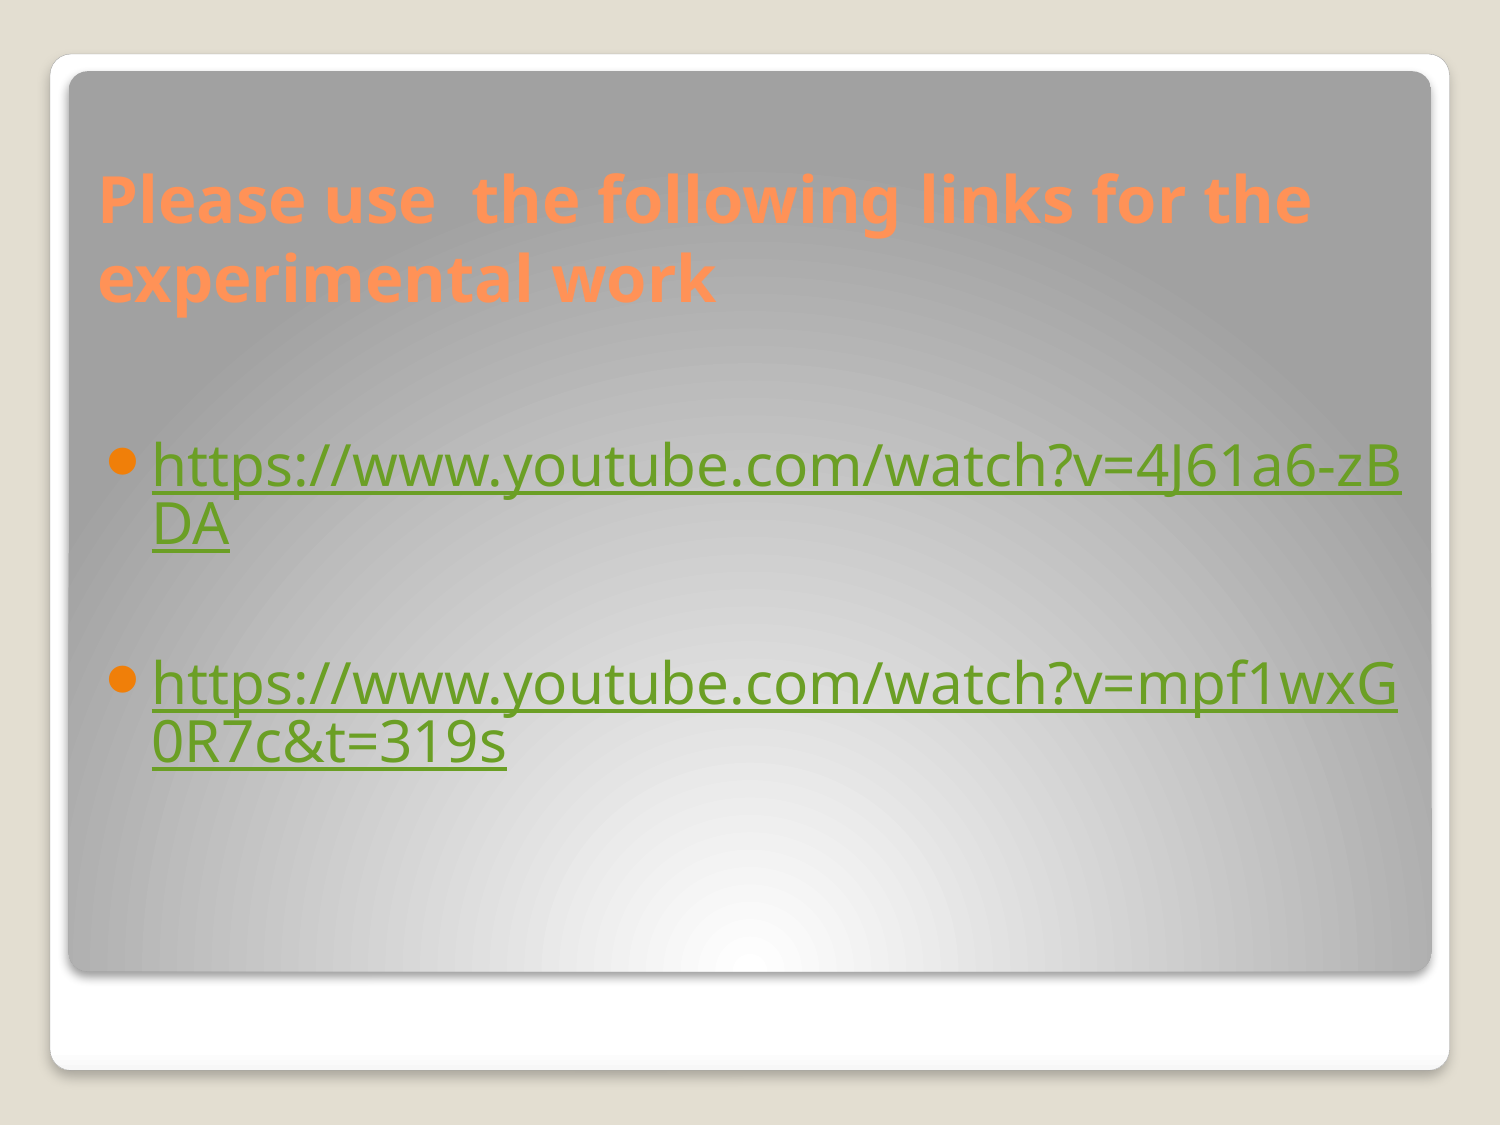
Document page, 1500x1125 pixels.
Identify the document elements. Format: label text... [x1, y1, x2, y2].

list https://www.youtube.com/watch?v=4J61a6-zBDA https://www.youtube.com/watch?v=mpf1wxG0R7c&t=319s [75, 262, 1418, 950]
title Please use the following links for the experimental work [82, 149, 1425, 323]
